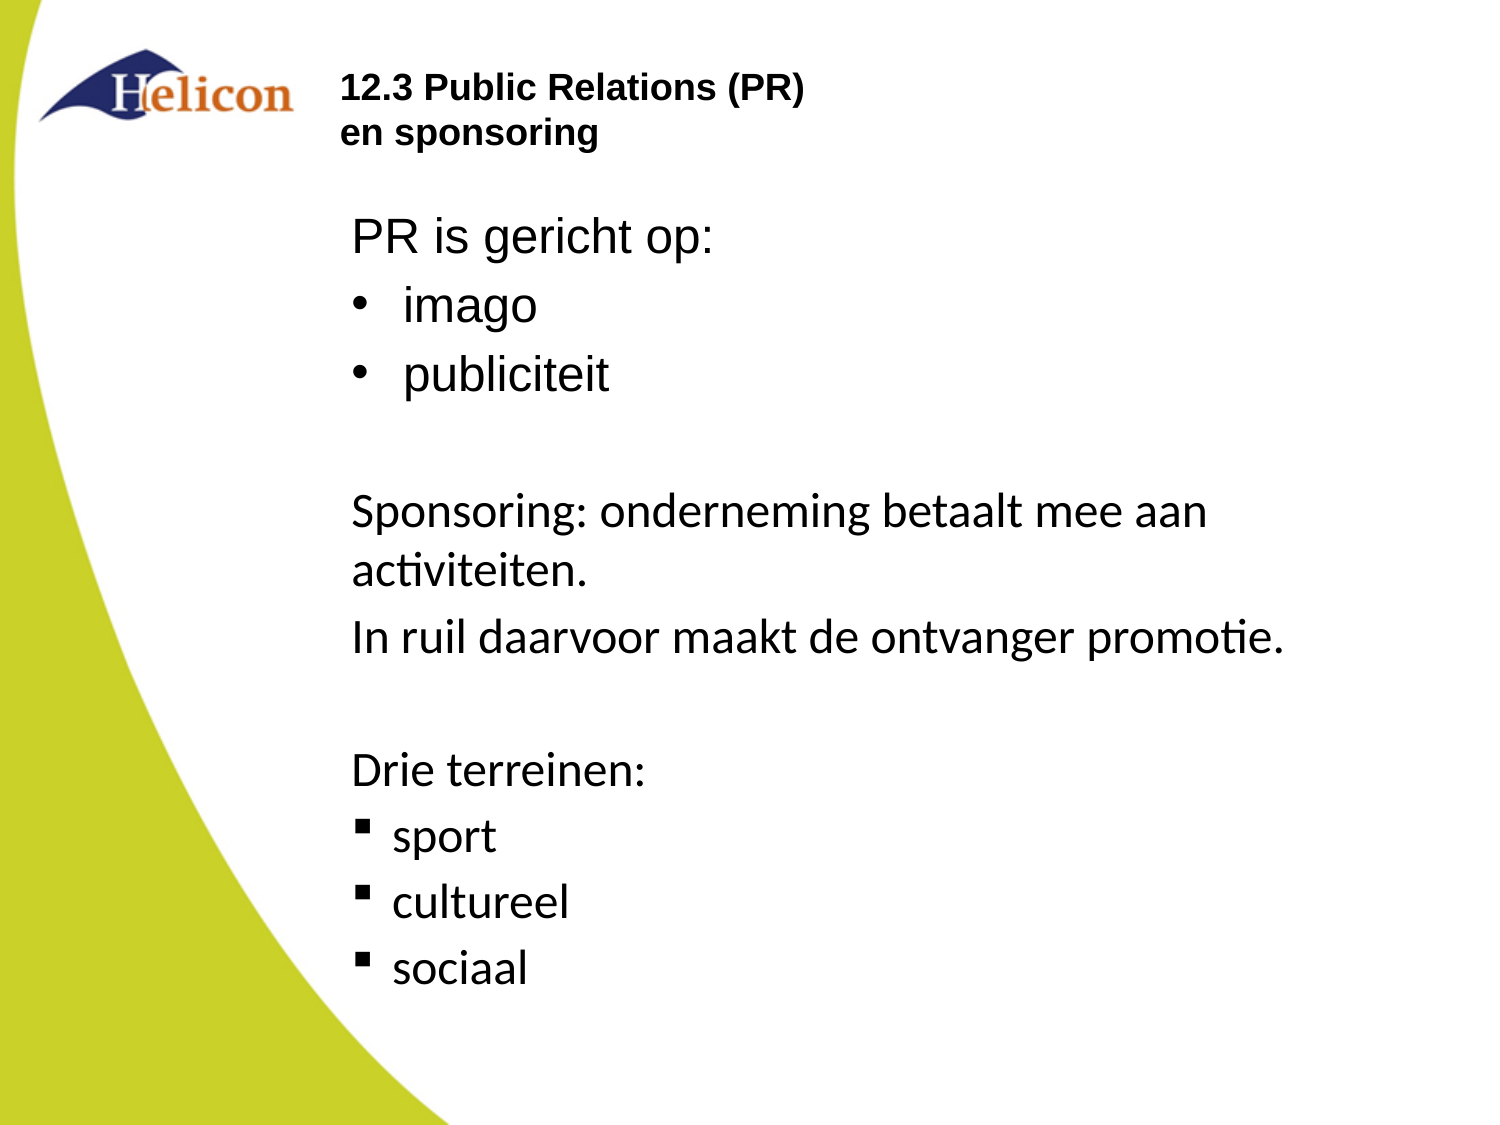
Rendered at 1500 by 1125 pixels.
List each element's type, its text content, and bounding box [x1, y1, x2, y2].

title 12.3 Public Relations (PR) en sponsoring [324, 54, 1415, 161]
picture [0, 0, 1500, 1125]
list PR is gericht op: imago publiciteit Sponsoring: onderneming betaalt mee aan activiteiten. In ruil daarvoor maakt de ontvanger promotie. Drie terreinen: sport cultureel sociaal [336, 196, 1425, 1005]
